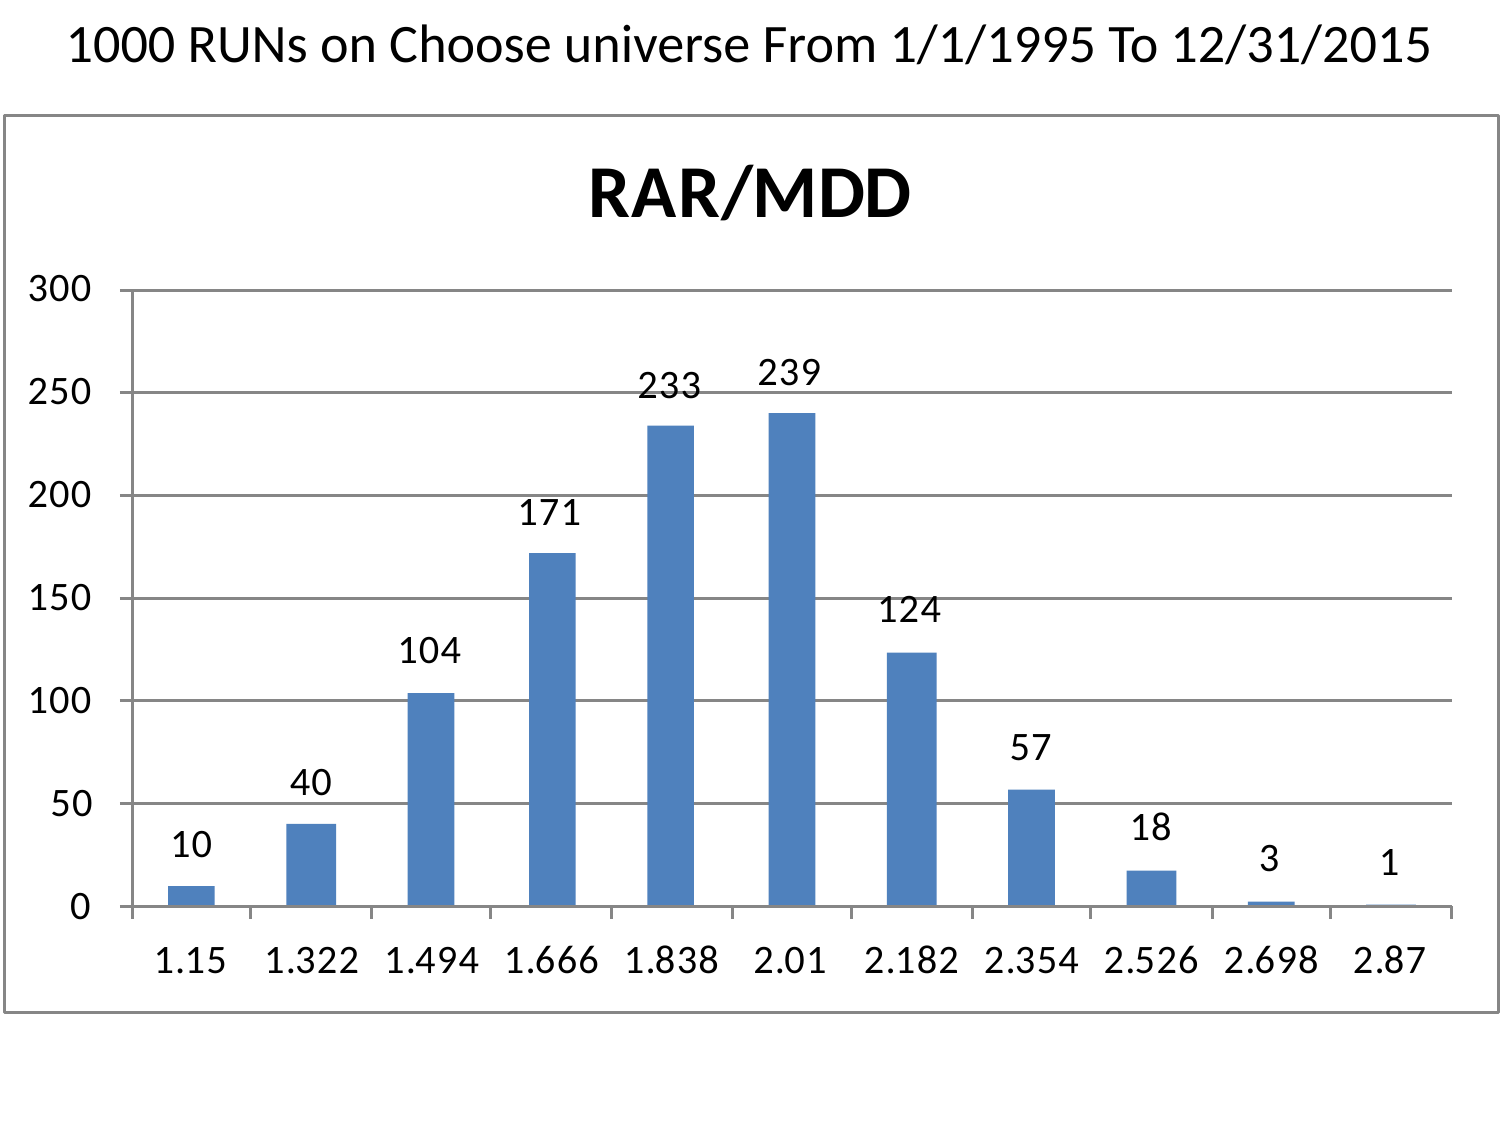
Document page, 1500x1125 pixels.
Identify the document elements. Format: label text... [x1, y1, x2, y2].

text_box 1000 RUNs on Choose universe From 1/1/1995 To 12/31/2015 [0, 0, 1500, 81]
picture [0, 110, 1500, 1014]
